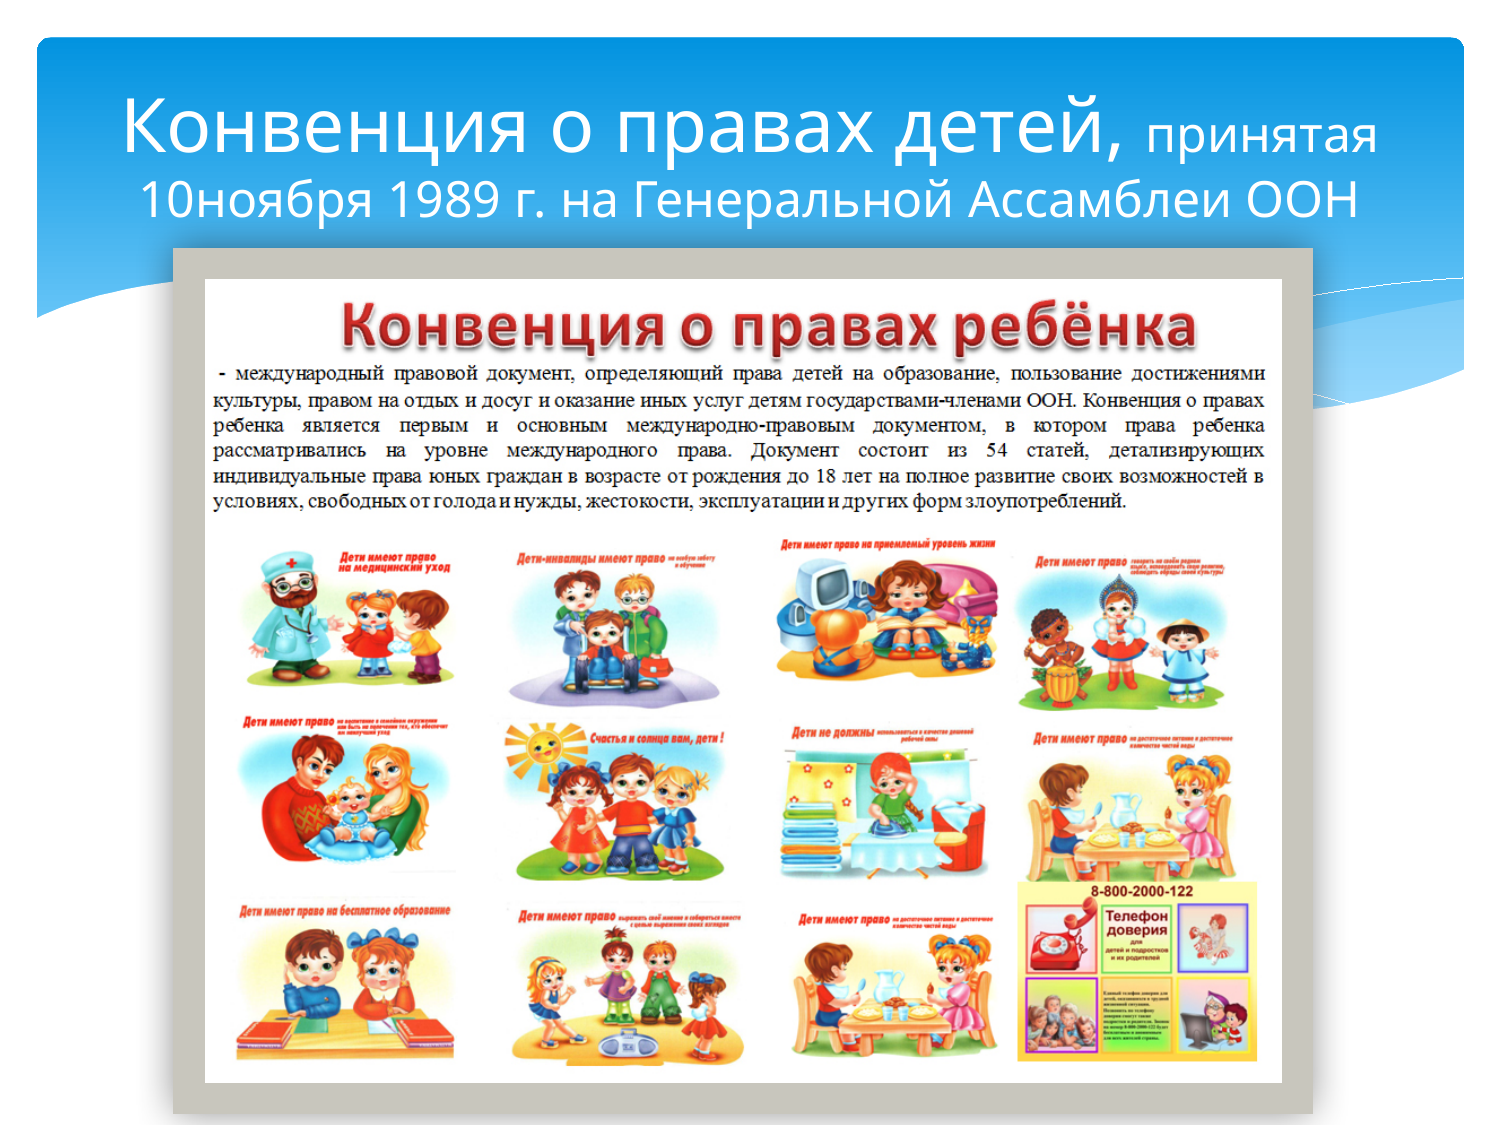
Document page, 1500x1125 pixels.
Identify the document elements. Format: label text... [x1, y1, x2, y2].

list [204, 278, 1282, 1083]
title Конвенция о правах детей, принятая 10ноября 1989 г. на Генеральной Ассамблеи ООН [75, 23, 1425, 282]
